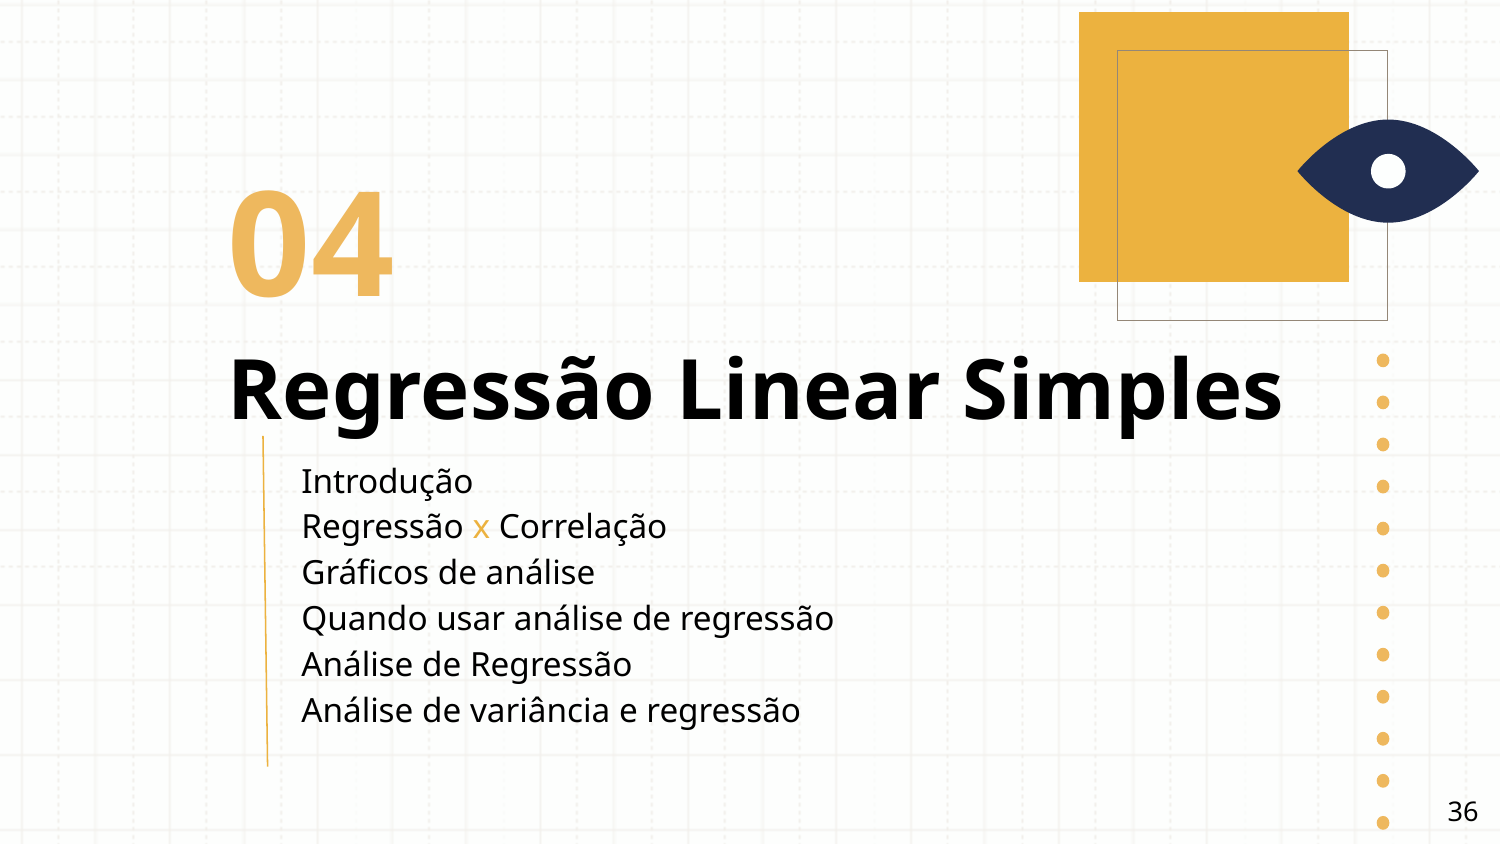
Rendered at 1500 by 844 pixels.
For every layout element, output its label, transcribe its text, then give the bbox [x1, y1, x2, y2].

slide_number ‹#› [1403, 779, 1494, 844]
subtitle Introdução Regressão x Correlação Gráficos de análise Quando usar análise de regressão Análise de Regressão Análise de variância e regressão [286, 438, 1168, 546]
title 04 [213, 163, 484, 314]
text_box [262, 435, 268, 767]
title Regressão Linear Simples [213, 301, 1366, 452]
